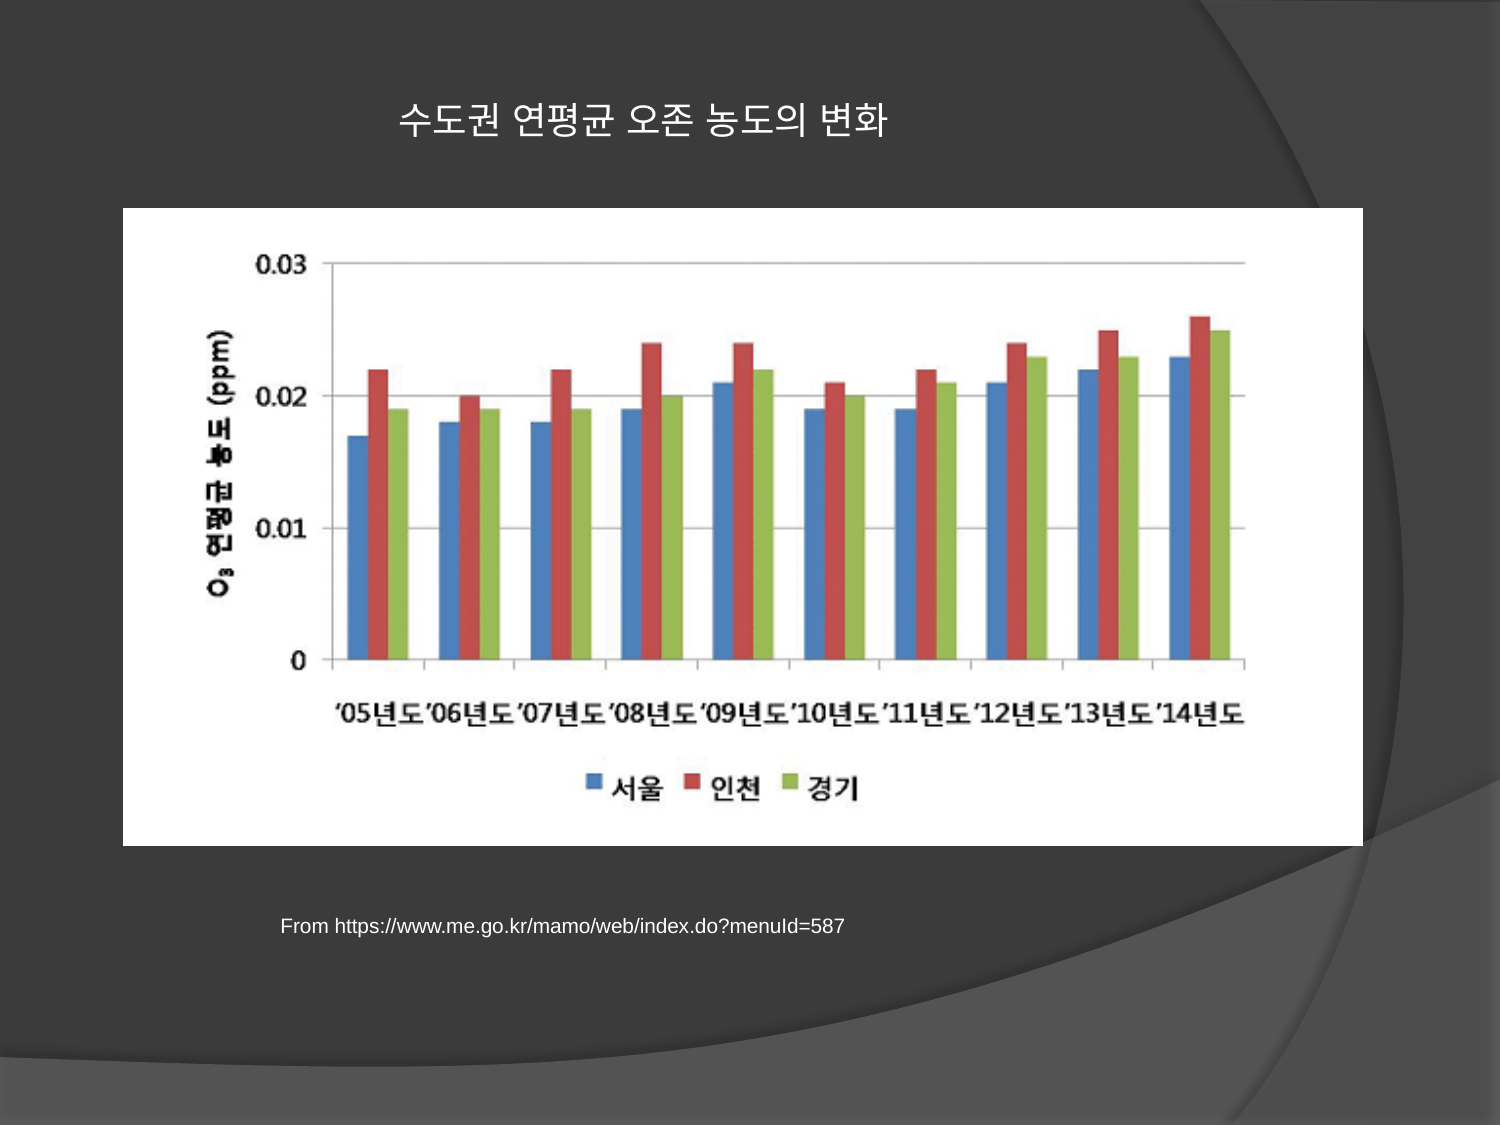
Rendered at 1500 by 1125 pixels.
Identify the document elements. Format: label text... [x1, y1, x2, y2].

text_box 수도권 연평균 오존 농도의 변화 [383, 89, 1247, 195]
picture [123, 207, 1363, 847]
text_box From https://www.me.go.kr/mamo/web/index.do?menuId=587 [265, 905, 1016, 945]
